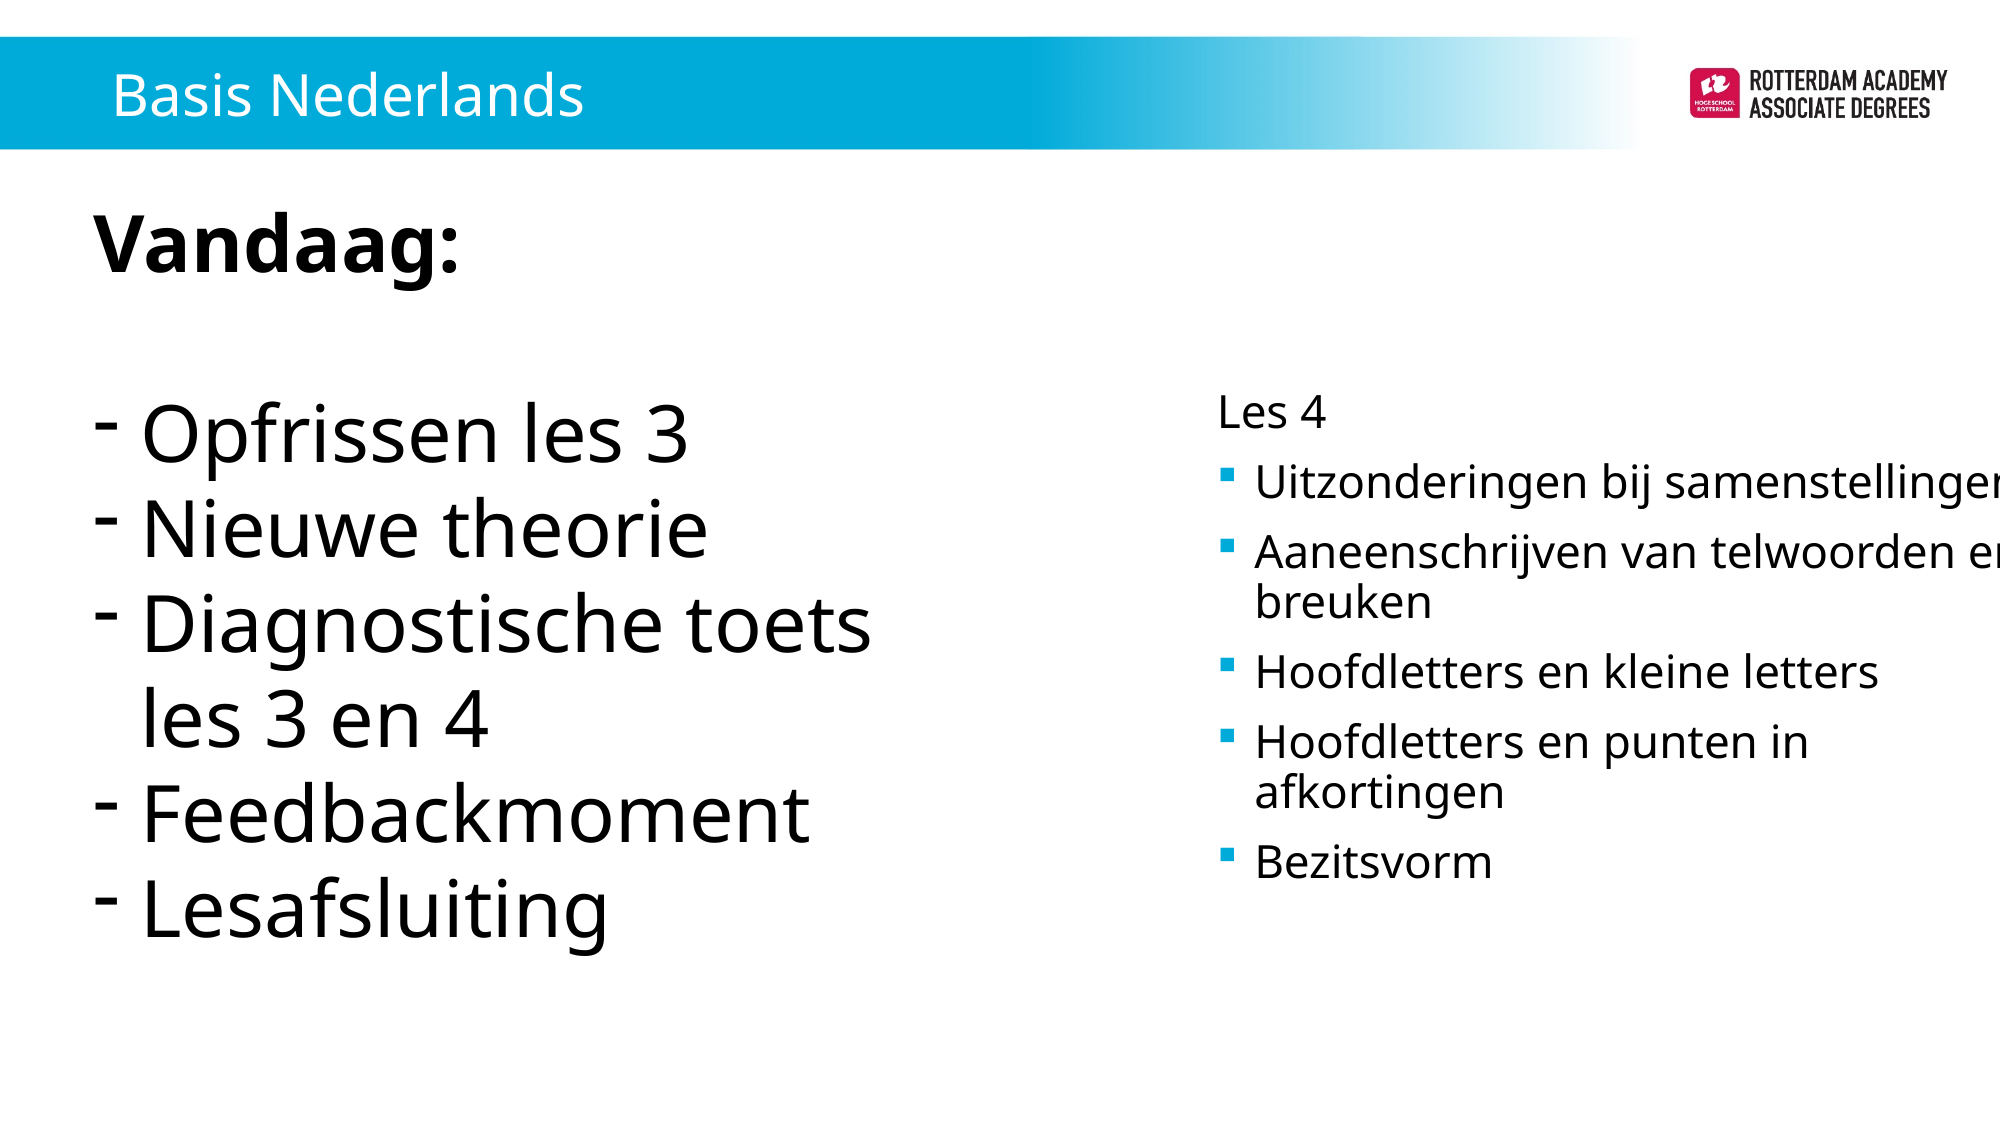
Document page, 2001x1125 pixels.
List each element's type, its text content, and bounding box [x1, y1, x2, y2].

list Les 4 Uitzonderingen bij samenstellingen Aaneenschrijven van telwoorden en breuken Hoofdletters en kleine letters Hoofdletters en punten in afkortingen Bezitsvorm [1201, 381, 2000, 1096]
text_box Vandaag: Opfrissen les 3 Nieuwe theorie Diagnostische toets les 3 en 4 Feedbackmoment Lesafsluiting [78, 185, 929, 1006]
picture [0, 0, 2000, 184]
text_box Basis Nederlands [96, 50, 1585, 136]
